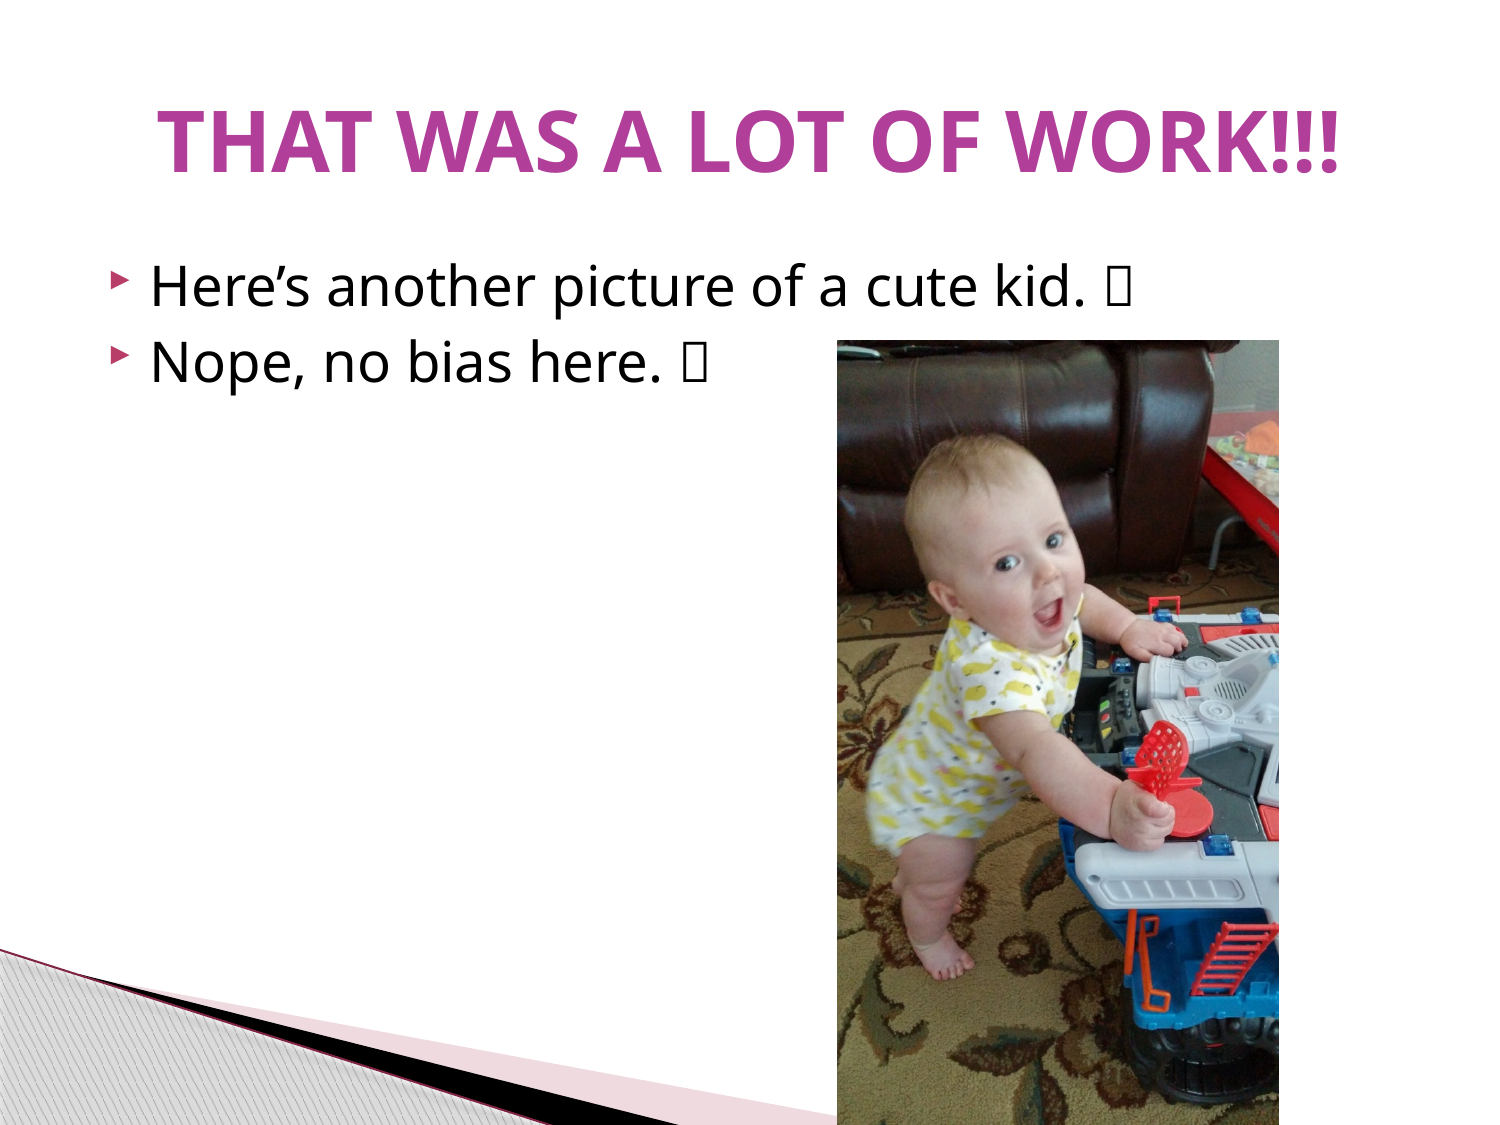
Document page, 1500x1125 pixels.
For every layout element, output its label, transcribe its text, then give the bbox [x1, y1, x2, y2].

list Here’s another picture of a cute kid.  Nope, no bias here.  [75, 243, 1425, 986]
picture [837, 339, 1280, 1125]
title THAT WAS A LOT OF WORK!!! [75, 45, 1425, 233]
